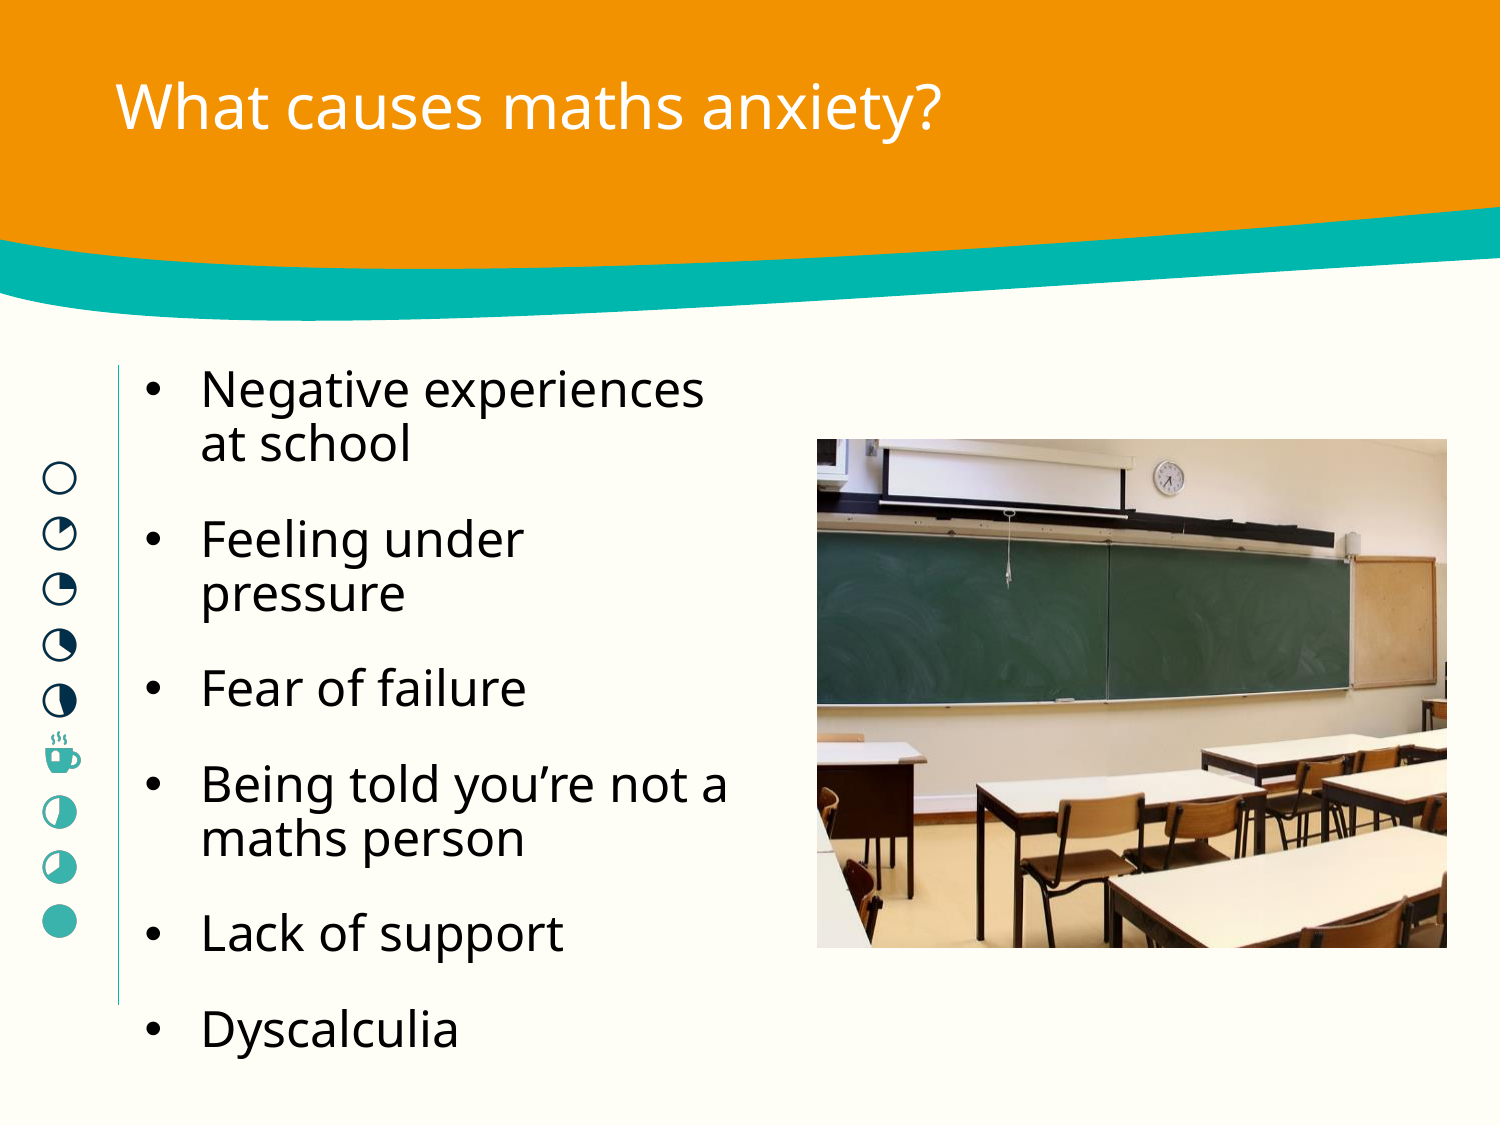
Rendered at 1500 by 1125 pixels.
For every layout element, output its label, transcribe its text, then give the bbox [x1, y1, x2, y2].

picture [816, 439, 1447, 948]
picture [38, 900, 81, 942]
list Negative experiences at school Feeling under pressure Fear of failure Being told you’re not a maths person Lack of support Dyscalculia [129, 356, 750, 1005]
list What causes maths anxiety? [100, 67, 1411, 258]
picture [38, 457, 81, 499]
picture [38, 846, 81, 888]
picture [38, 791, 81, 833]
picture [38, 679, 81, 722]
picture [38, 568, 81, 610]
picture [38, 624, 81, 666]
picture [38, 512, 81, 555]
picture [36, 725, 90, 779]
